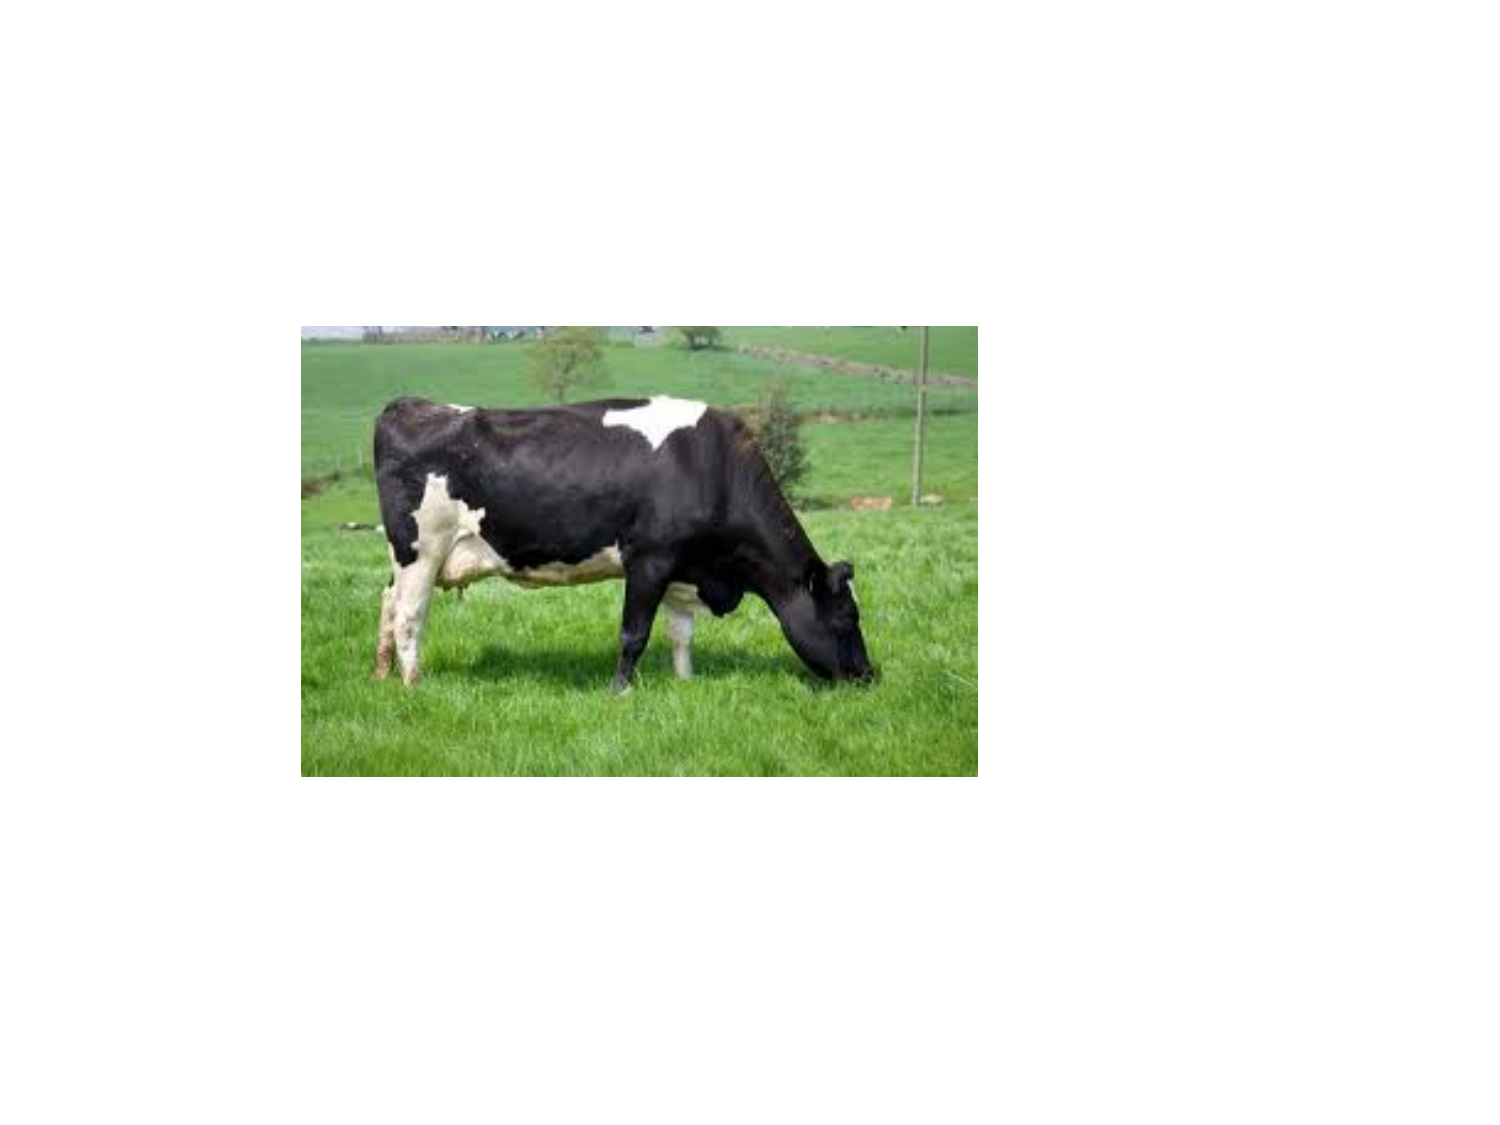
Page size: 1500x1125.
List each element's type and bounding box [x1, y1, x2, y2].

picture [300, 325, 978, 777]
